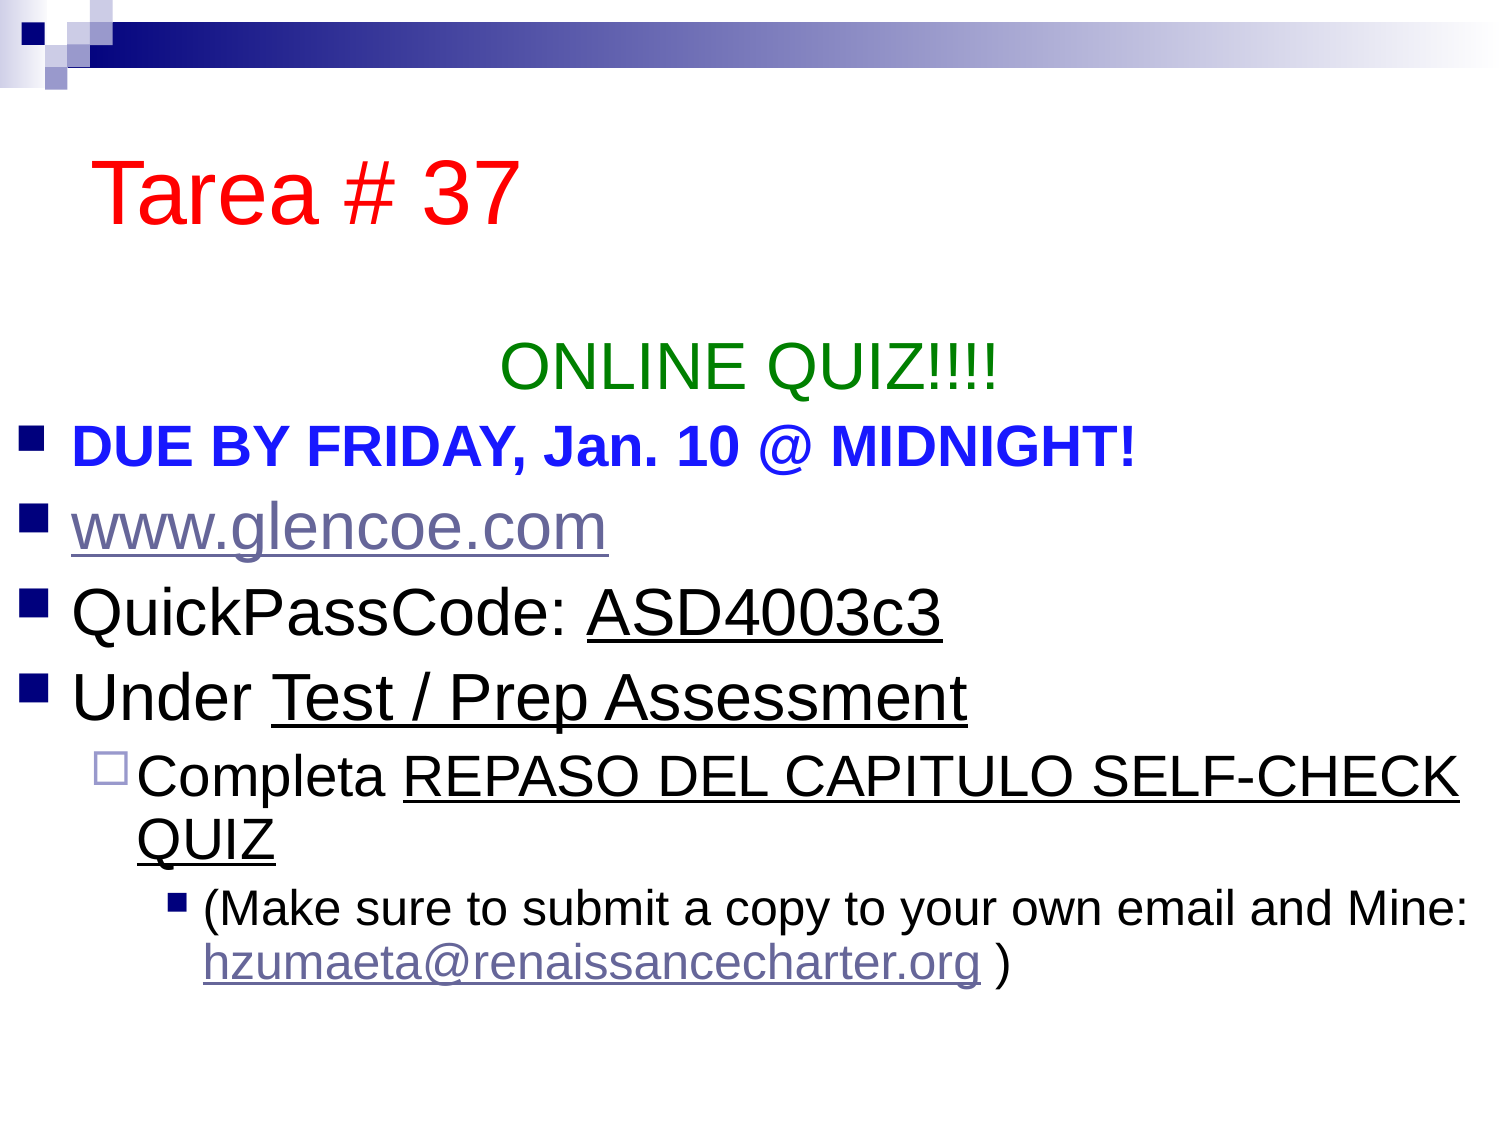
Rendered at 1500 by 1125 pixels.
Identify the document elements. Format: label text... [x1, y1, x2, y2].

title Tarea # 37 [75, 75, 1425, 300]
list ONLINE QUIZ!!!! DUE BY FRIDAY, Jan. 10 @ MIDNIGHT! www.glencoe.com QuickPassCode: ASD4003c3 Under Test / Prep Assessment Completa REPASO DEL CAPITULO SELF-CHECK QUIZ (Make sure to submit a copy to your own email and Mine: hzumaeta@renaissancecharter.org ) [0, 324, 1500, 963]
